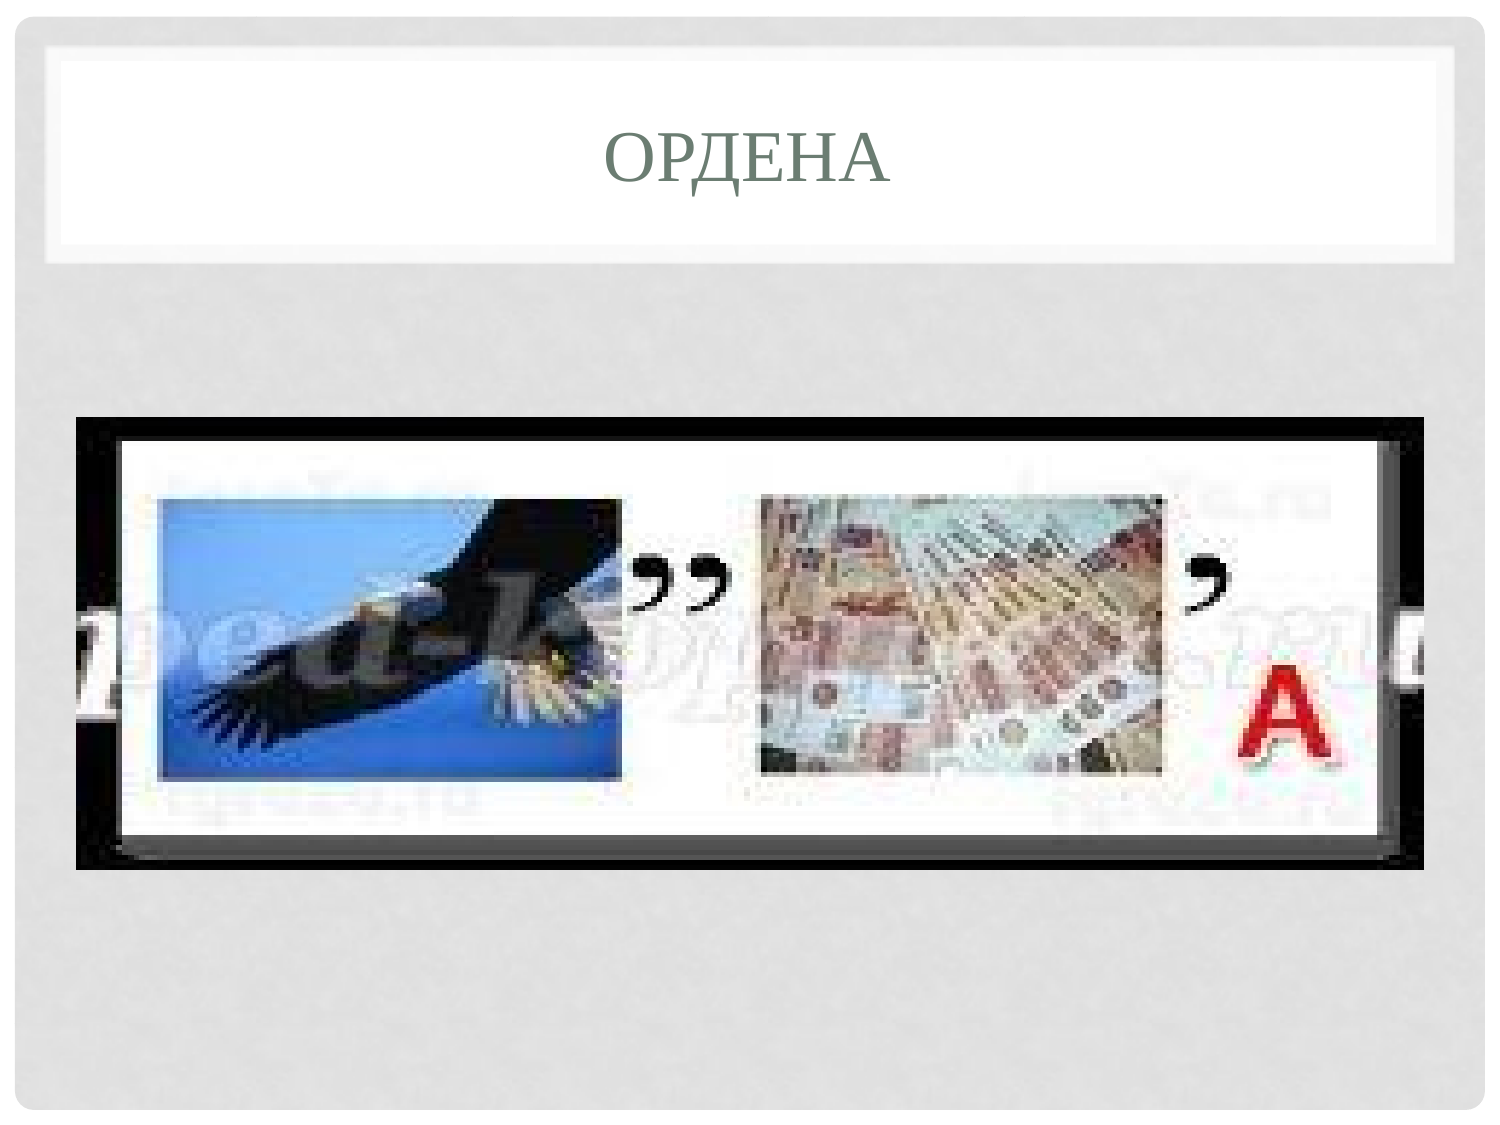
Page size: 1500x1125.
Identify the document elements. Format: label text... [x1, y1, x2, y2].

picture [76, 416, 1424, 870]
title Ордена [69, 66, 1425, 238]
